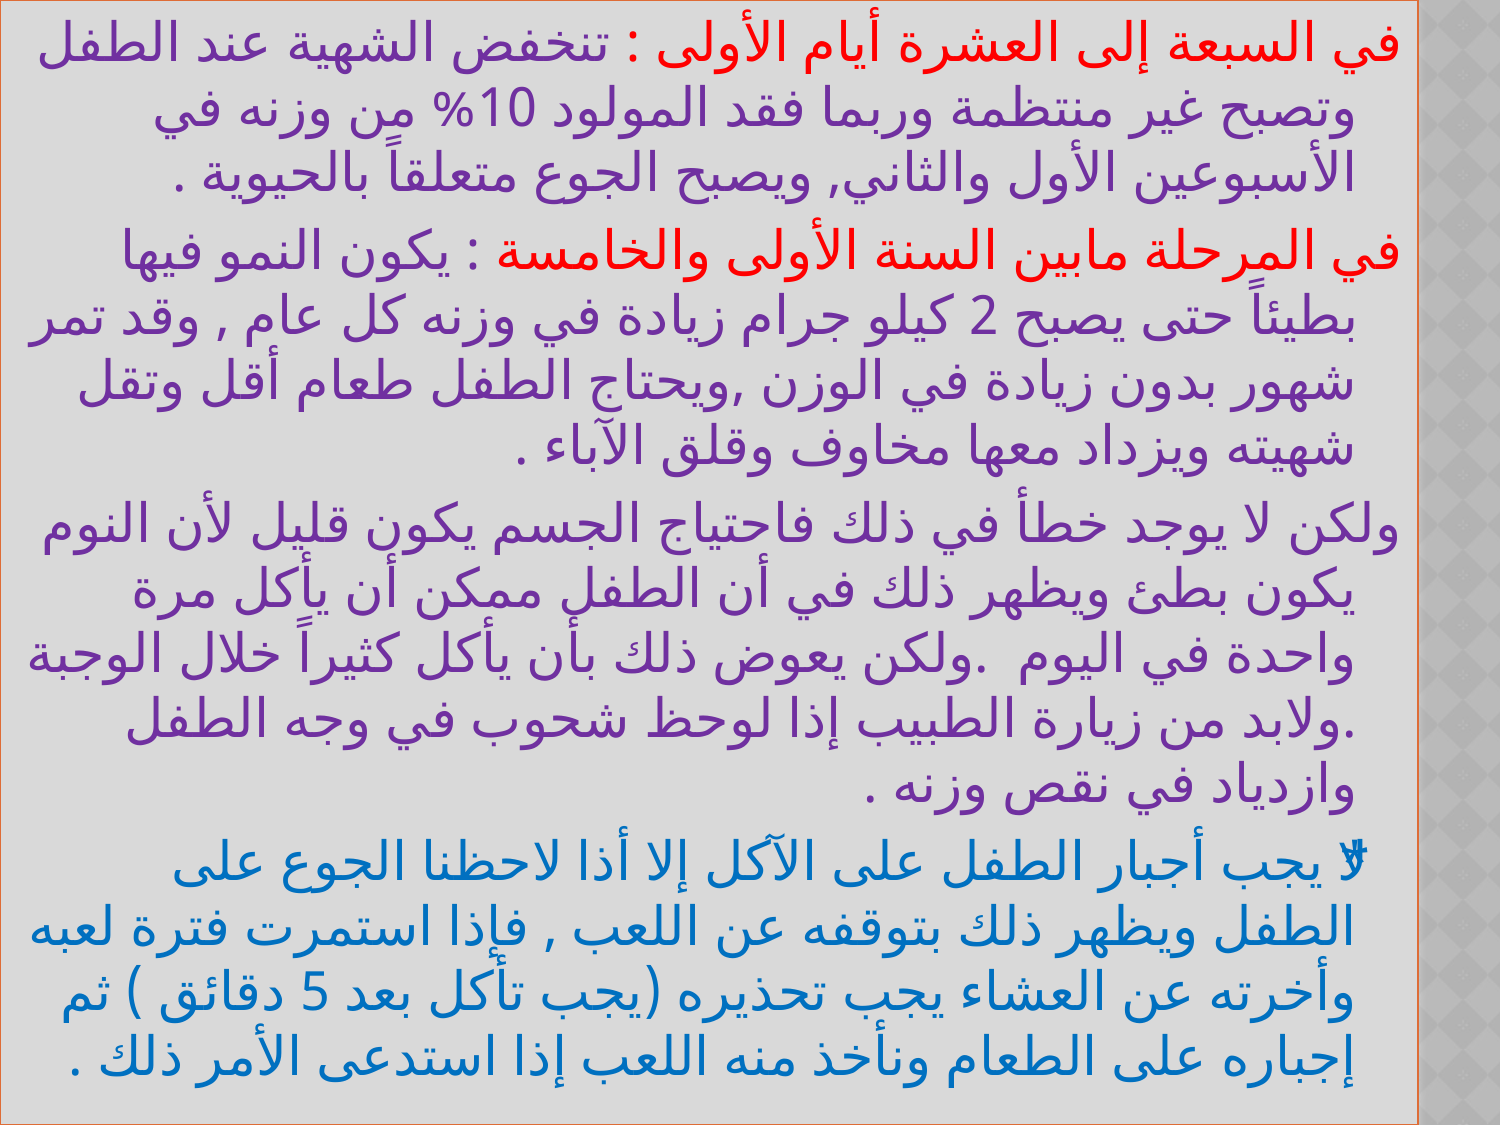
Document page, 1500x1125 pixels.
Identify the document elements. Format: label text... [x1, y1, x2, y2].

list في السبعة إلى العشرة أيام الأولى : تنخفض الشهية عند الطفل وتصبح غير منتظمة وربما فقد المولود 10% من وزنه في الأسبوعين الأول والثاني, ويصبح الجوع متعلقاً بالحيوية . في المرحلة مابين السنة الأولى والخامسة : يكون النمو فيها بطيئاً حتى يصبح 2 كيلو جرام زيادة في وزنه كل عام , وقد تمر شهور بدون زيادة في الوزن ,ويحتاج الطفل طعام أقل وتقل شهيته ويزداد معها مخاوف وقلق الآباء . ولكن لا يوجد خطأ في ذلك فاحتياج الجسم يكون قليل لأن النوم يكون بطئ ويظهر ذلك في أن الطفل ممكن أن يأكل مرة واحدة في اليوم .ولكن يعوض ذلك بأن يأكل كثيراً خلال الوجبة .ولابد من زيارة الطبيب إذا لوحظ شحوب في وجه الطفل وازدياد في نقص وزنه . *لا يجب أجبار الطفل على الآكل إلا أذا لاحظنا الجوع على الطفل ويظهر ذلك بتوقفه عن اللعب , فإذا استمرت فترة لعبه وأخرته عن العشاء يجب تحذيره (يجب تأكل بعد 5 دقائق ) ثم إجباره على الطعام ونأخذ منه اللعب إذا استدعى الأمر ذلك . [0, 0, 1419, 1125]
